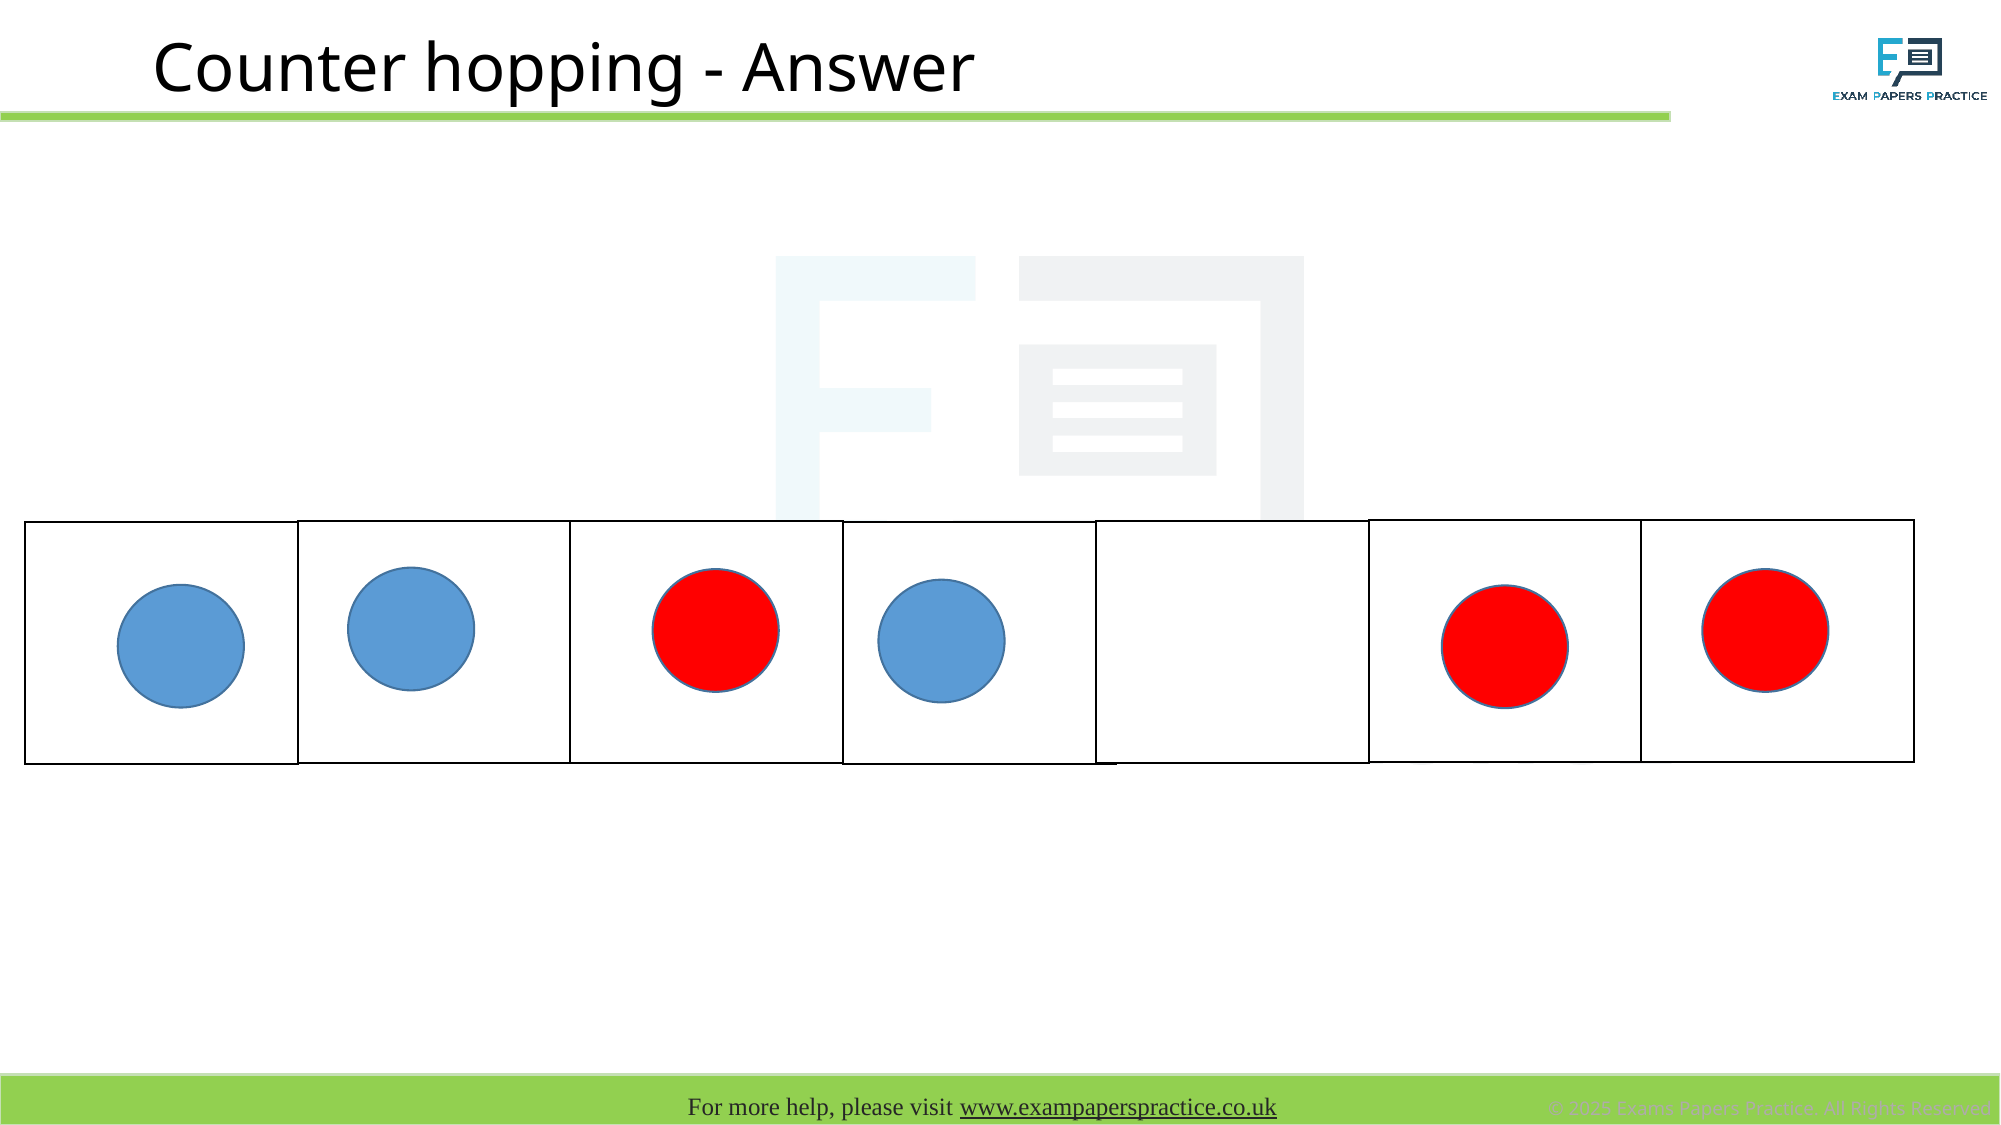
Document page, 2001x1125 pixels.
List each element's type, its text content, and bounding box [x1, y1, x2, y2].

text_box [116, 583, 245, 709]
text_box [24, 521, 299, 765]
title Counter hopping - Answer [137, 65, 1863, 75]
text_box [1368, 519, 1640, 763]
text_box [877, 578, 1006, 704]
text_box [1095, 520, 1370, 764]
text_box [1640, 519, 1915, 763]
text_box [297, 520, 569, 764]
text_box [347, 566, 476, 692]
text_box [651, 568, 780, 693]
text_box [1440, 584, 1570, 710]
text_box [842, 521, 1117, 765]
text_box [569, 520, 844, 764]
text_box [1701, 568, 1830, 693]
